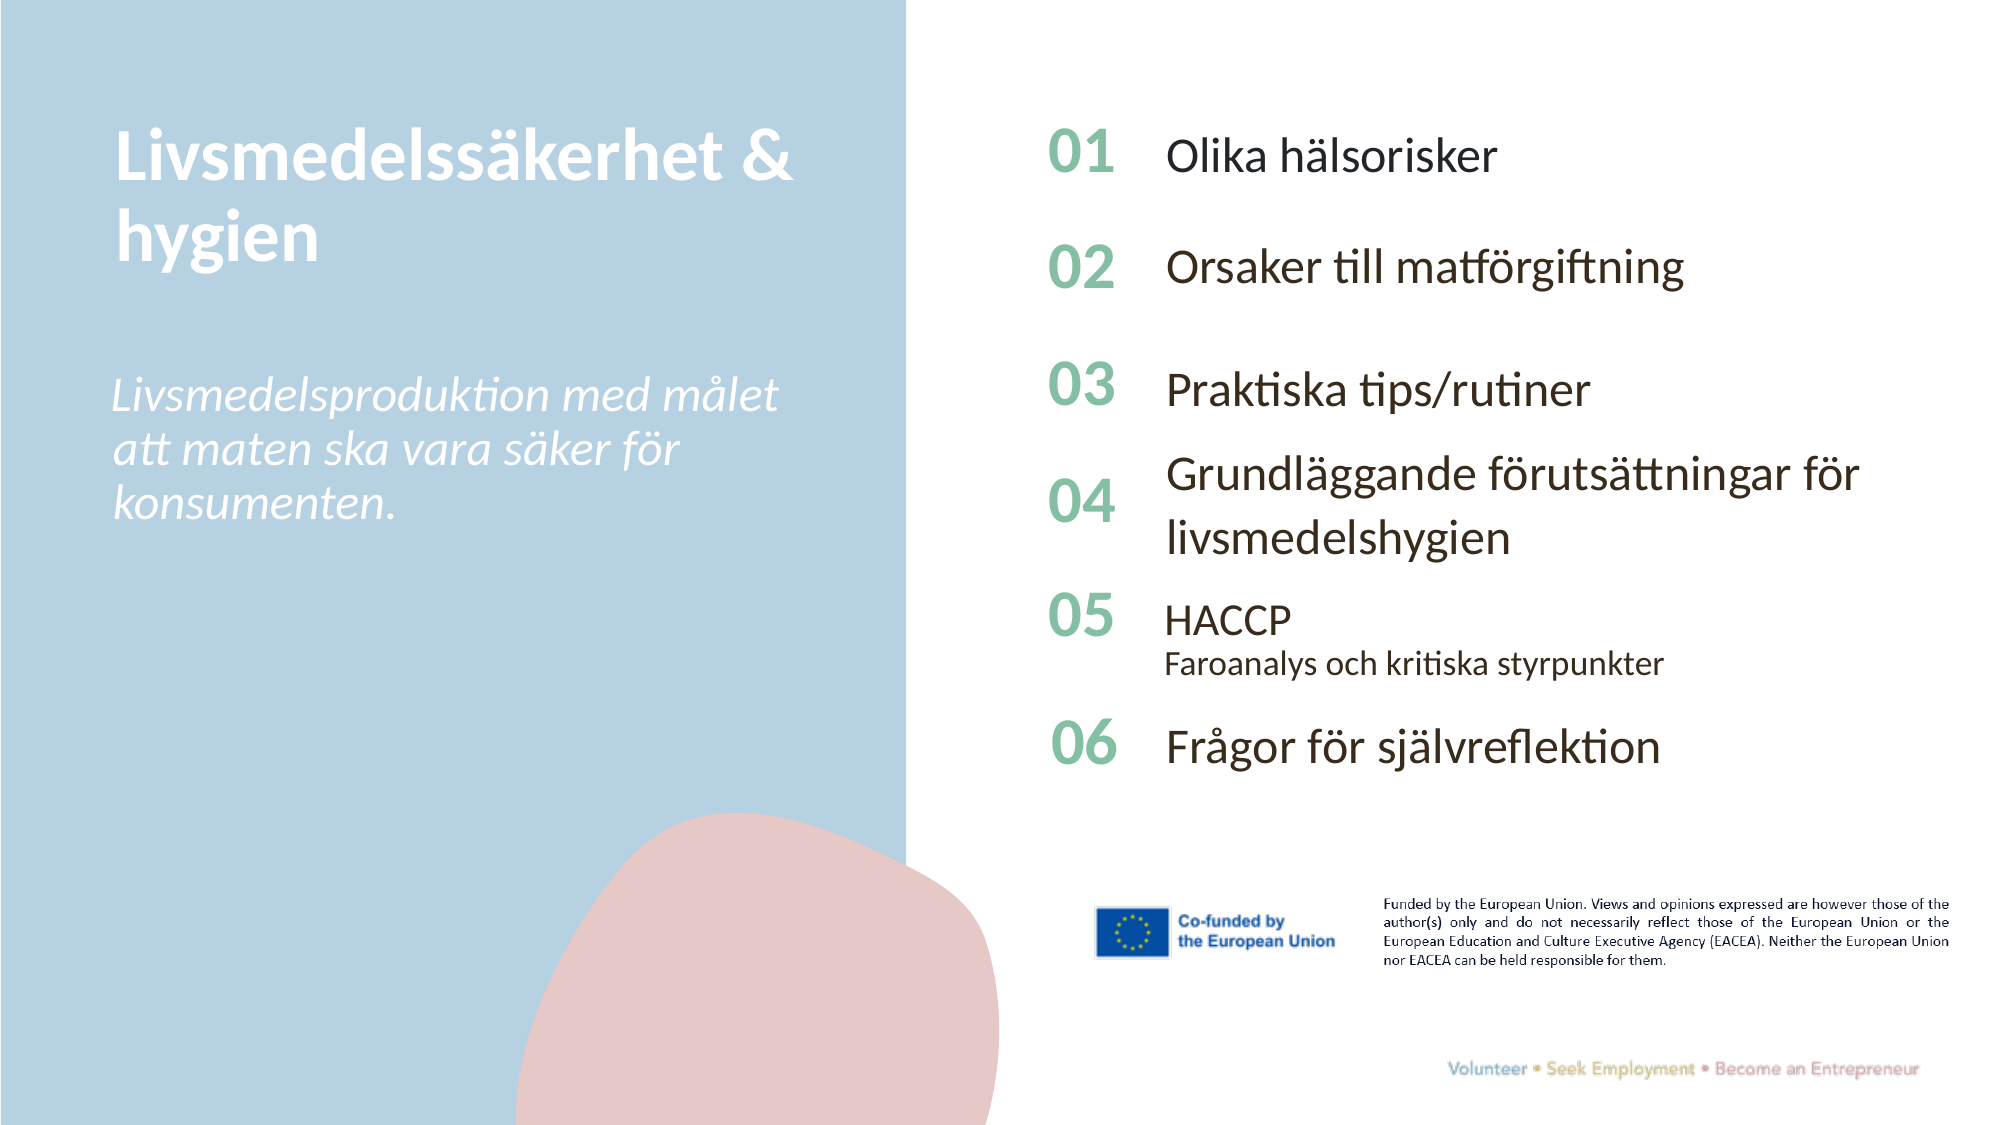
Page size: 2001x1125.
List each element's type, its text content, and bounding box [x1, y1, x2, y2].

picture [1093, 905, 1354, 961]
list 03 [1034, 327, 1149, 441]
list 05 [1034, 558, 1149, 672]
list 01 [1034, 93, 1149, 207]
picture [1418, 1046, 1971, 1103]
text_box 06 [1036, 695, 1151, 791]
list 04 [1034, 444, 1149, 558]
list Orsaker till matförgiftning [1151, 210, 1940, 324]
list Livsmedelsproduktion med målet att maten ska vara säker för konsumenten. [95, 360, 803, 732]
list Livsmedelssäkerhet & hygien [100, 108, 819, 208]
list HACCP Faroanalys och kritiska styrpunkter [1149, 582, 1938, 696]
list 02 [1034, 210, 1149, 324]
list Grundläggande förutsättningar för livsmedelshygien [1151, 444, 1940, 558]
list Praktiska tips/rutiner [1151, 327, 1940, 441]
list Olika hälsorisker [1151, 93, 1940, 207]
picture [1369, 880, 1964, 986]
text_box Frågor för självreflektion [1151, 684, 1940, 798]
